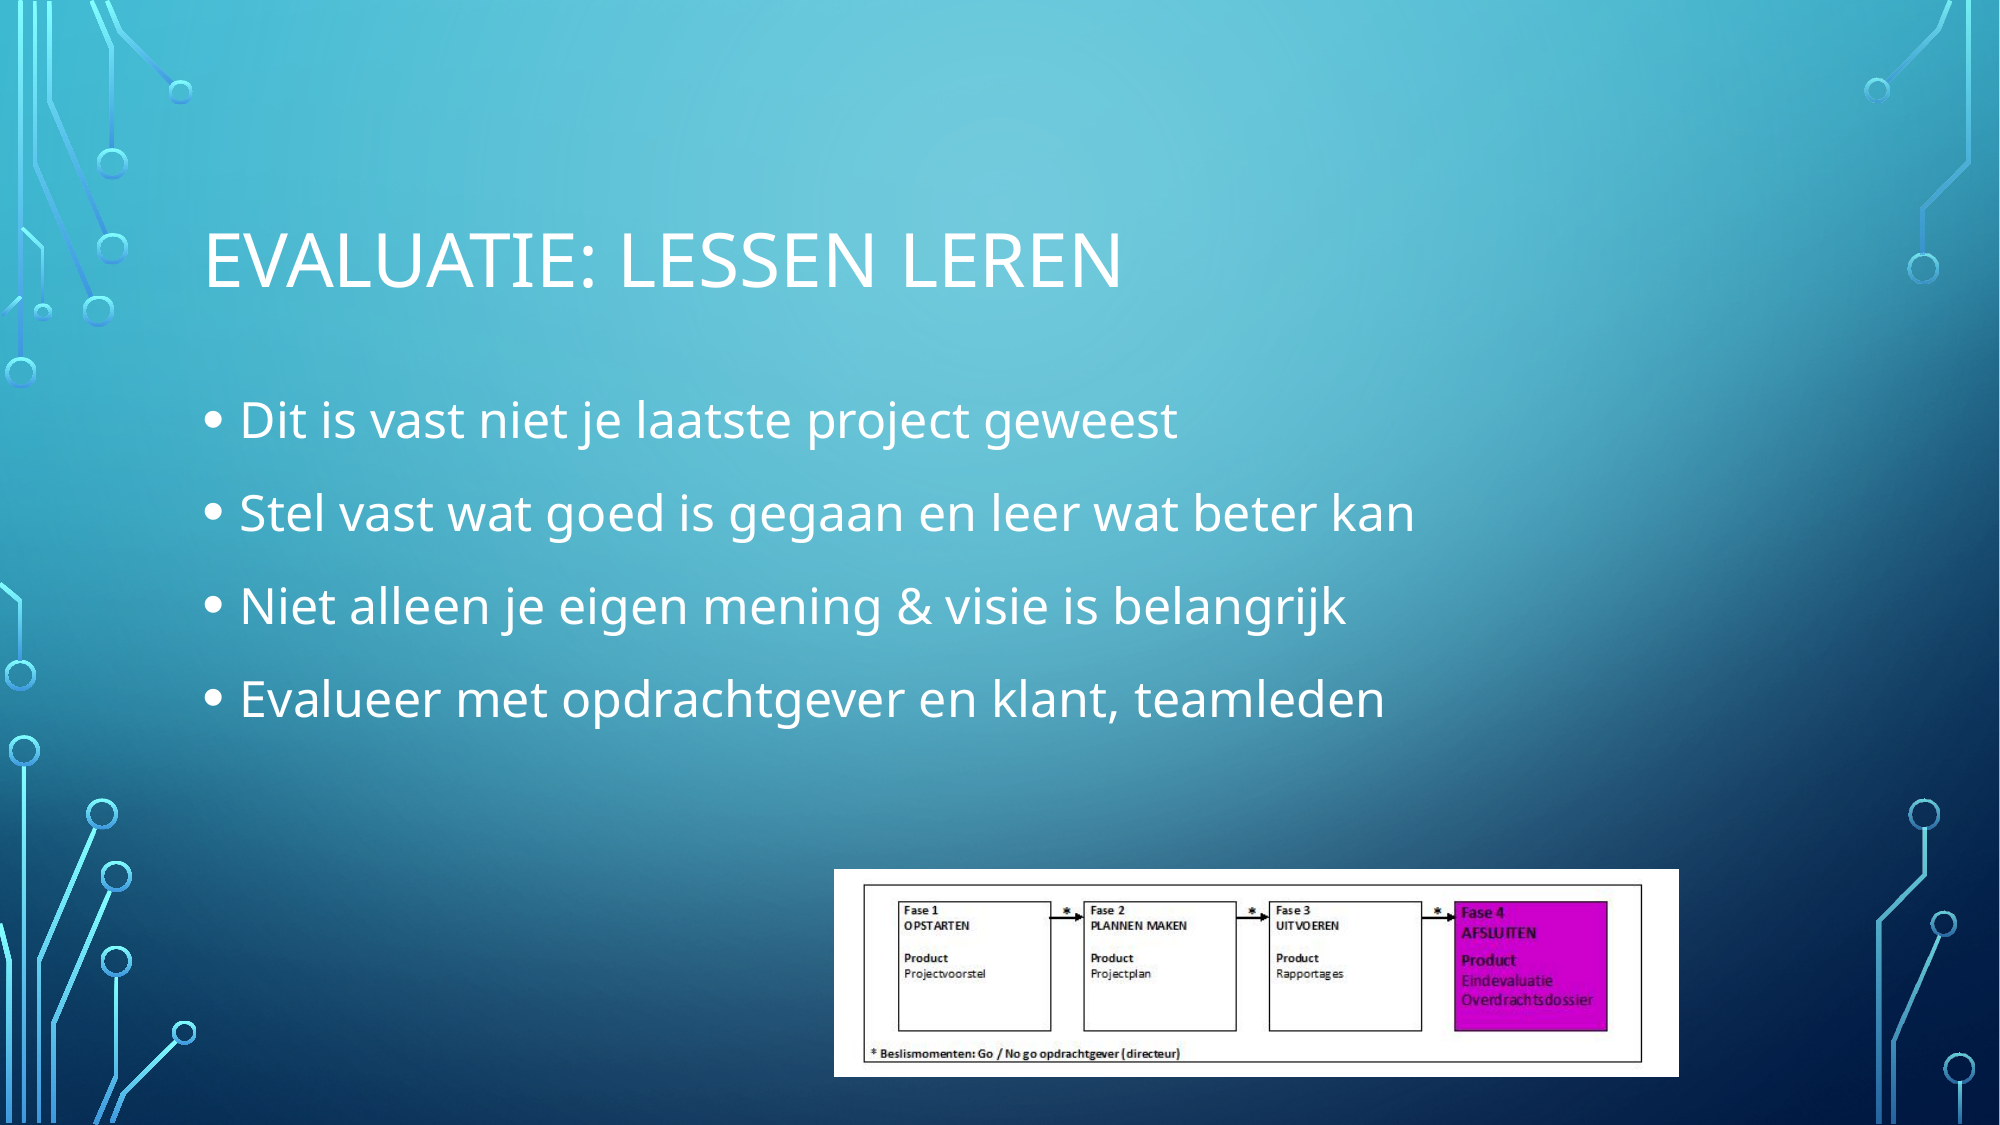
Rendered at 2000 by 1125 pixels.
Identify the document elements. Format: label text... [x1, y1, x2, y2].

title Evaluatie: lessen leren [187, 101, 1812, 344]
list Dit is vast niet je laatste project geweest Stel vast wat goed is gegaan en leer wat beter kan Niet alleen je eigen mening & visie is belangrijk Evalueer met opdrachtgever en klant, teamleden [187, 369, 1812, 950]
picture [834, 869, 1680, 1077]
